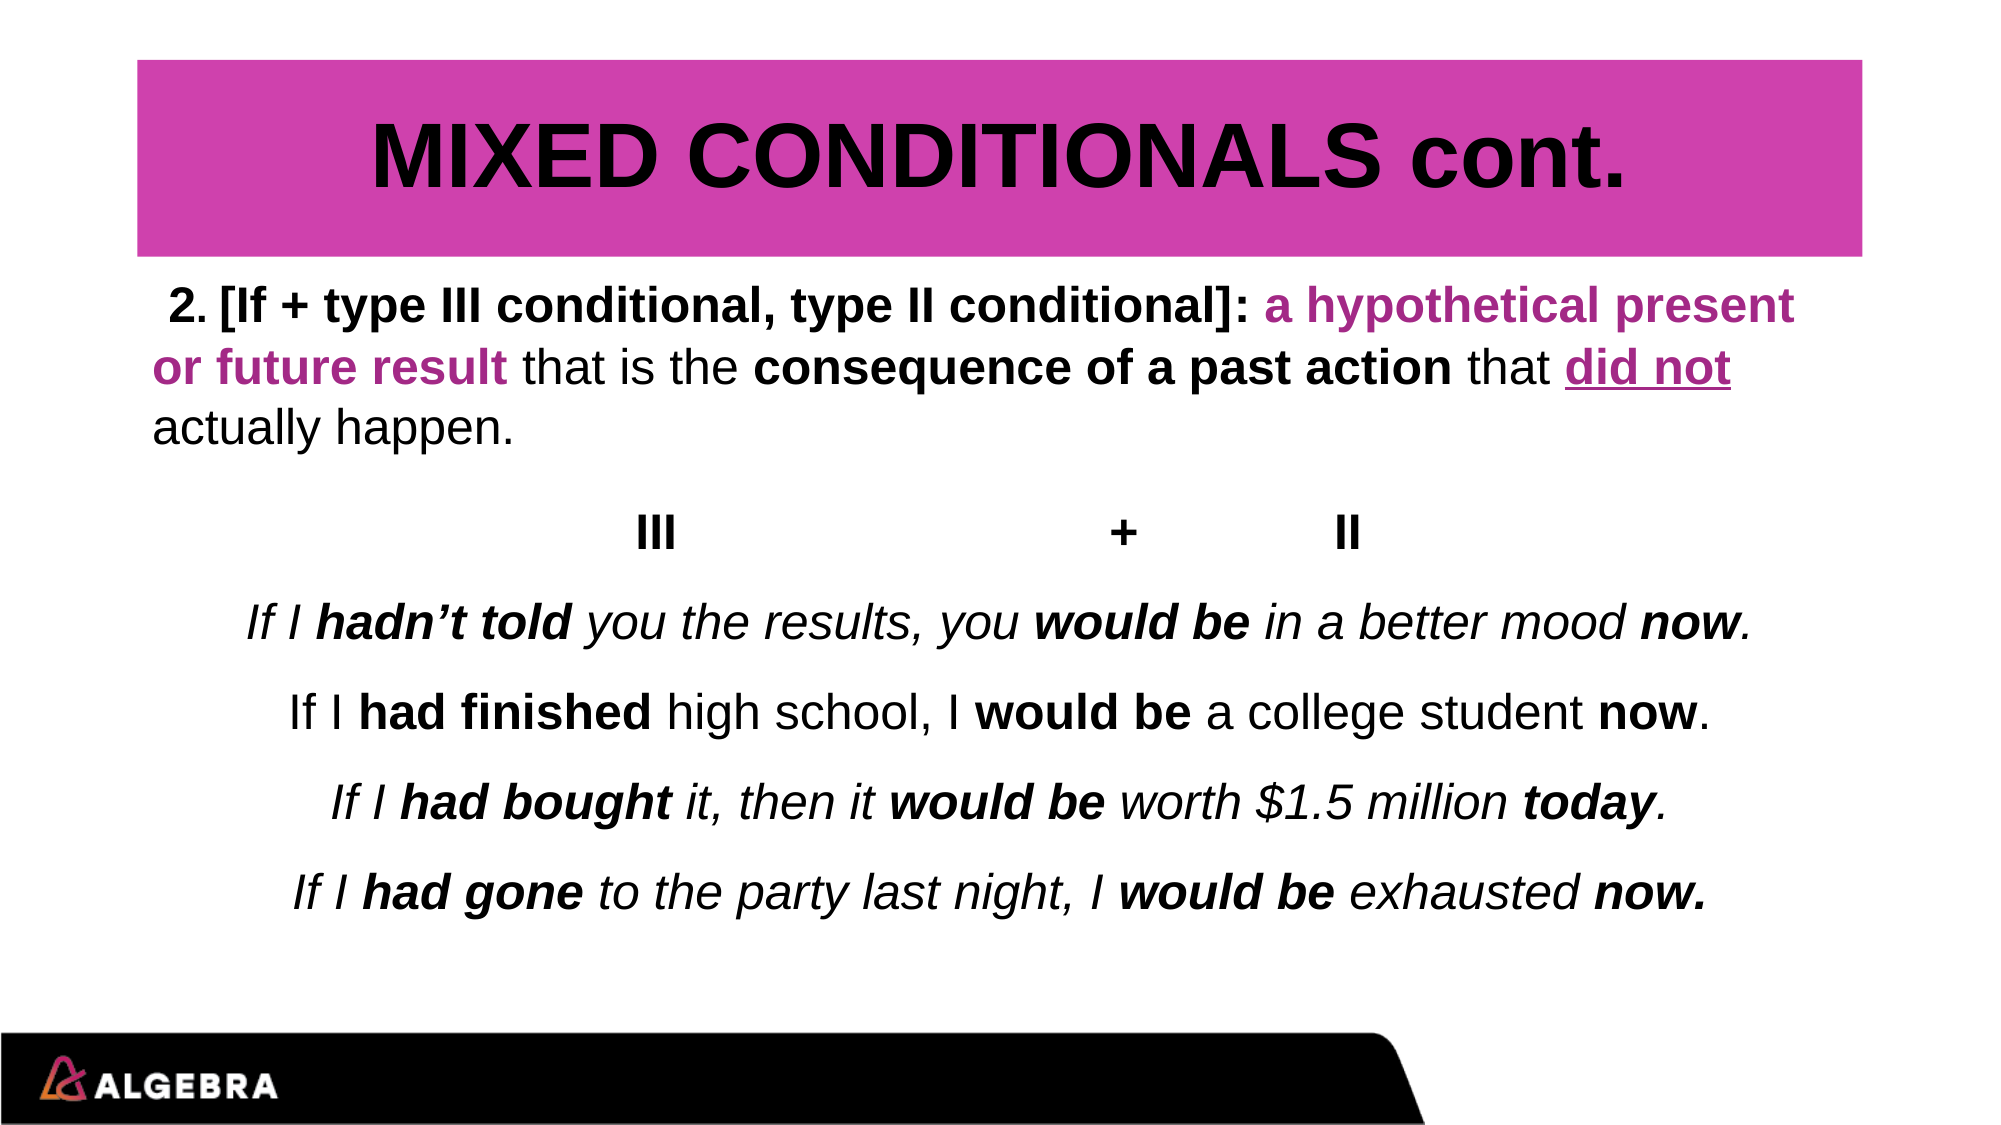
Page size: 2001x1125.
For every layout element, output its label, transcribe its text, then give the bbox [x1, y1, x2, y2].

picture [0, 1032, 1425, 1125]
title MIXED CONDITIONALS cont. [137, 59, 1863, 256]
text_box 2. [If + type III conditional, type II conditional]: a hypothetical present or future result that is the consequence of a past action that did not actually happen. III + II If I hadn’t told you the results, you would be in a better mood now. If I had finished high school, I would be a college student now. If I had bought it, then it would be worth $1.5 million today. If I had gone to the party last night, I would be exhausted now. [137, 256, 1863, 1062]
